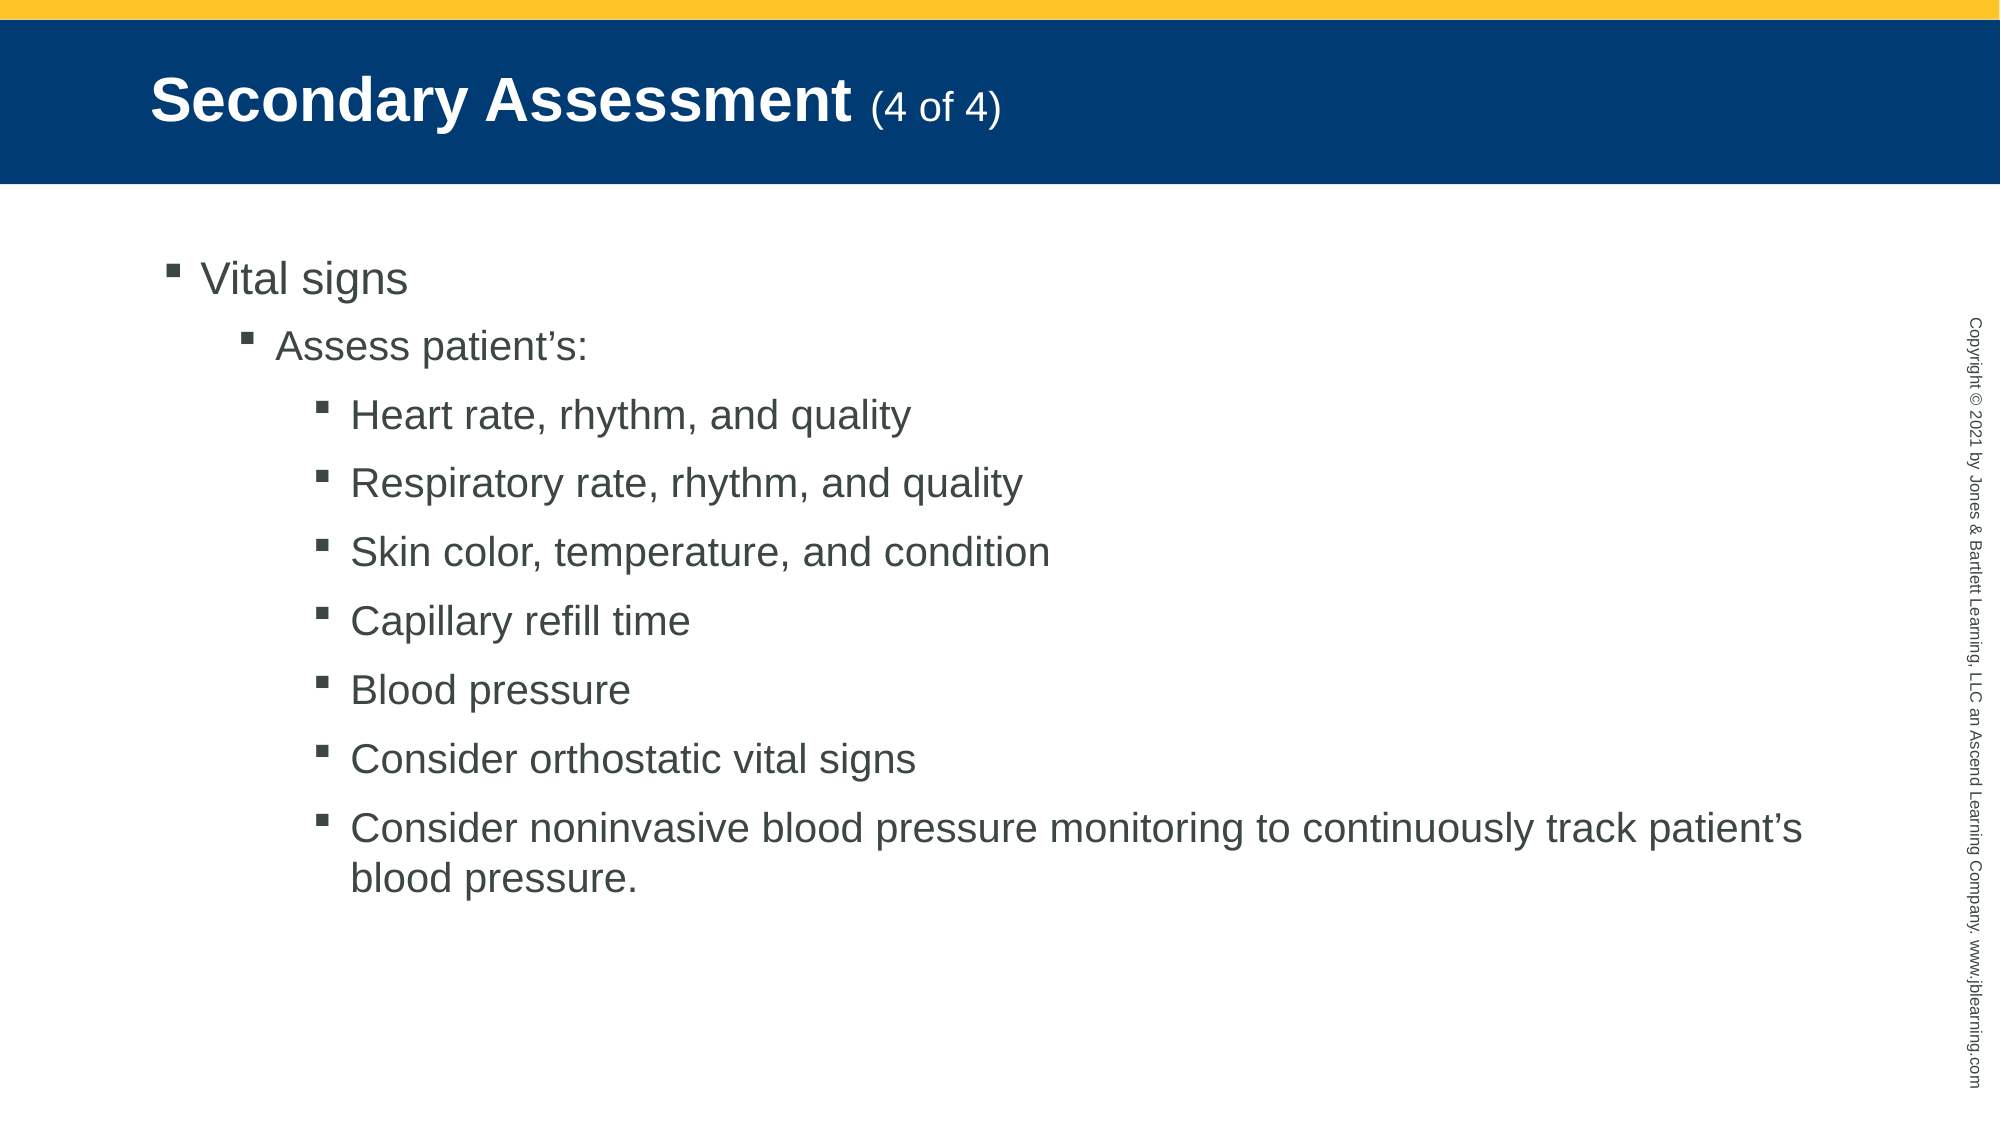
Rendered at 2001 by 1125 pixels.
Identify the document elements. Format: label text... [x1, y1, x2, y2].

list Vital signs Assess patient’s: Heart rate, rhythm, and quality Respiratory rate, rhythm, and quality Skin color, temperature, and condition Capillary refill time Blood pressure Consider orthostatic vital signs Consider noninvasive blood pressure monitoring to continuously track patient’s blood pressure. [147, 241, 1848, 1080]
title Secondary Assessment (4 of 4) [0, 19, 2000, 185]
